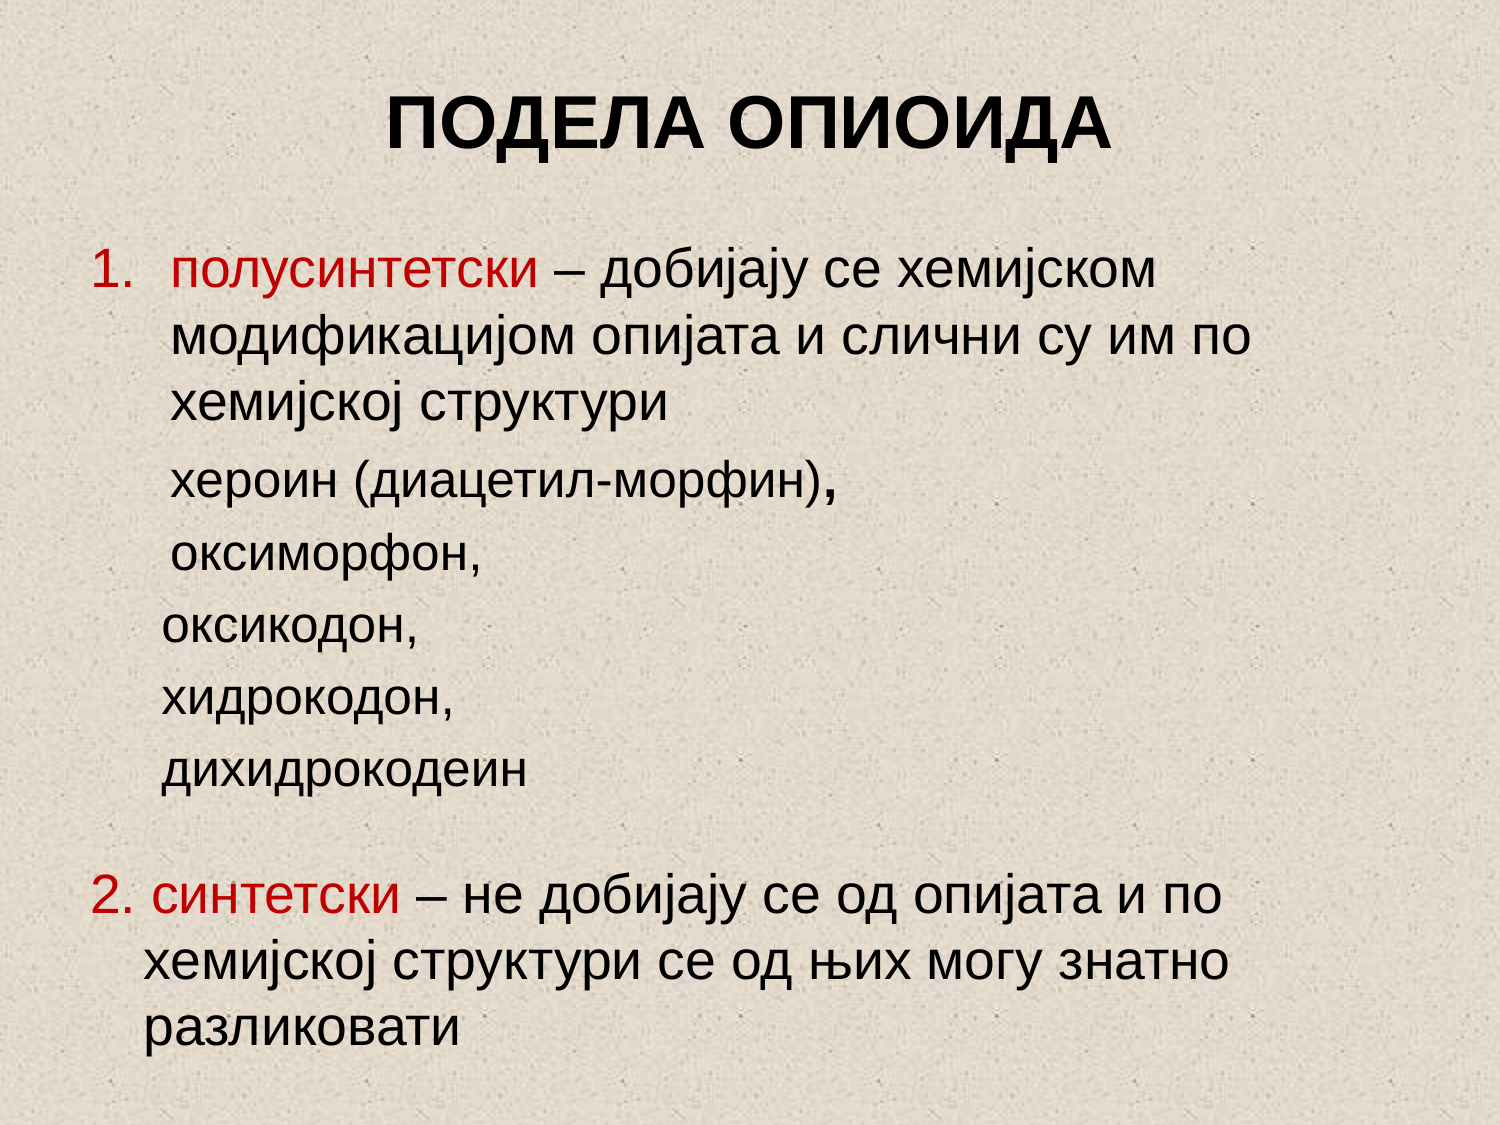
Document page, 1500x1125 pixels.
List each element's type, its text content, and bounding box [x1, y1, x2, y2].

title ПОДЕЛА ОПИОИДА [75, 24, 1425, 213]
picture [0, 0, 1500, 1125]
list полусинтетски – добијају се хемијском модификацијом опијата и слични су им по хемијској структури хероин (диацетил-морфин), оксиморфон, оксикодон, хидрокодон, дихидрокодеин 2. синтетски – не добијају се од опијата и по хемијској структури се од њих могу знатно разликовати [75, 224, 1425, 1068]
